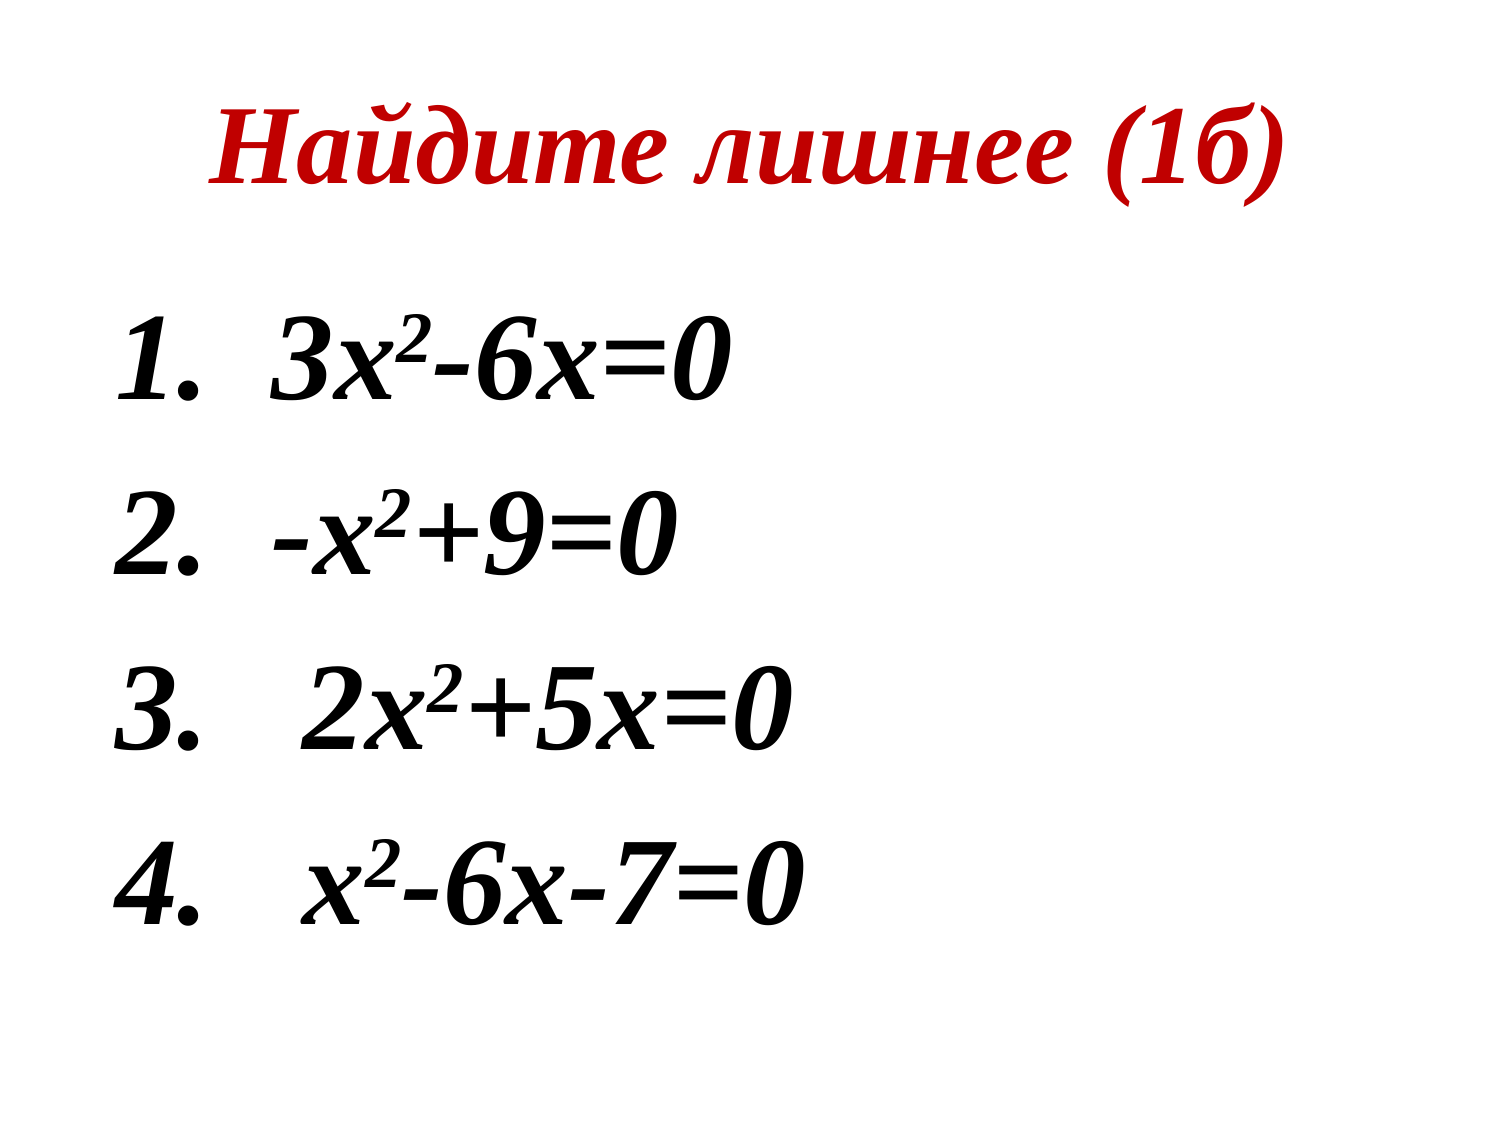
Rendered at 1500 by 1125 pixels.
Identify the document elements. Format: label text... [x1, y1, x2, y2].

title Найдите лишнее (1б) [75, 45, 1425, 233]
list 1. 3х2-6х=0 2. -х2+9=0 3. 2х2+5х=0 4. х2-6х-7=0 [100, 267, 1451, 1010]
